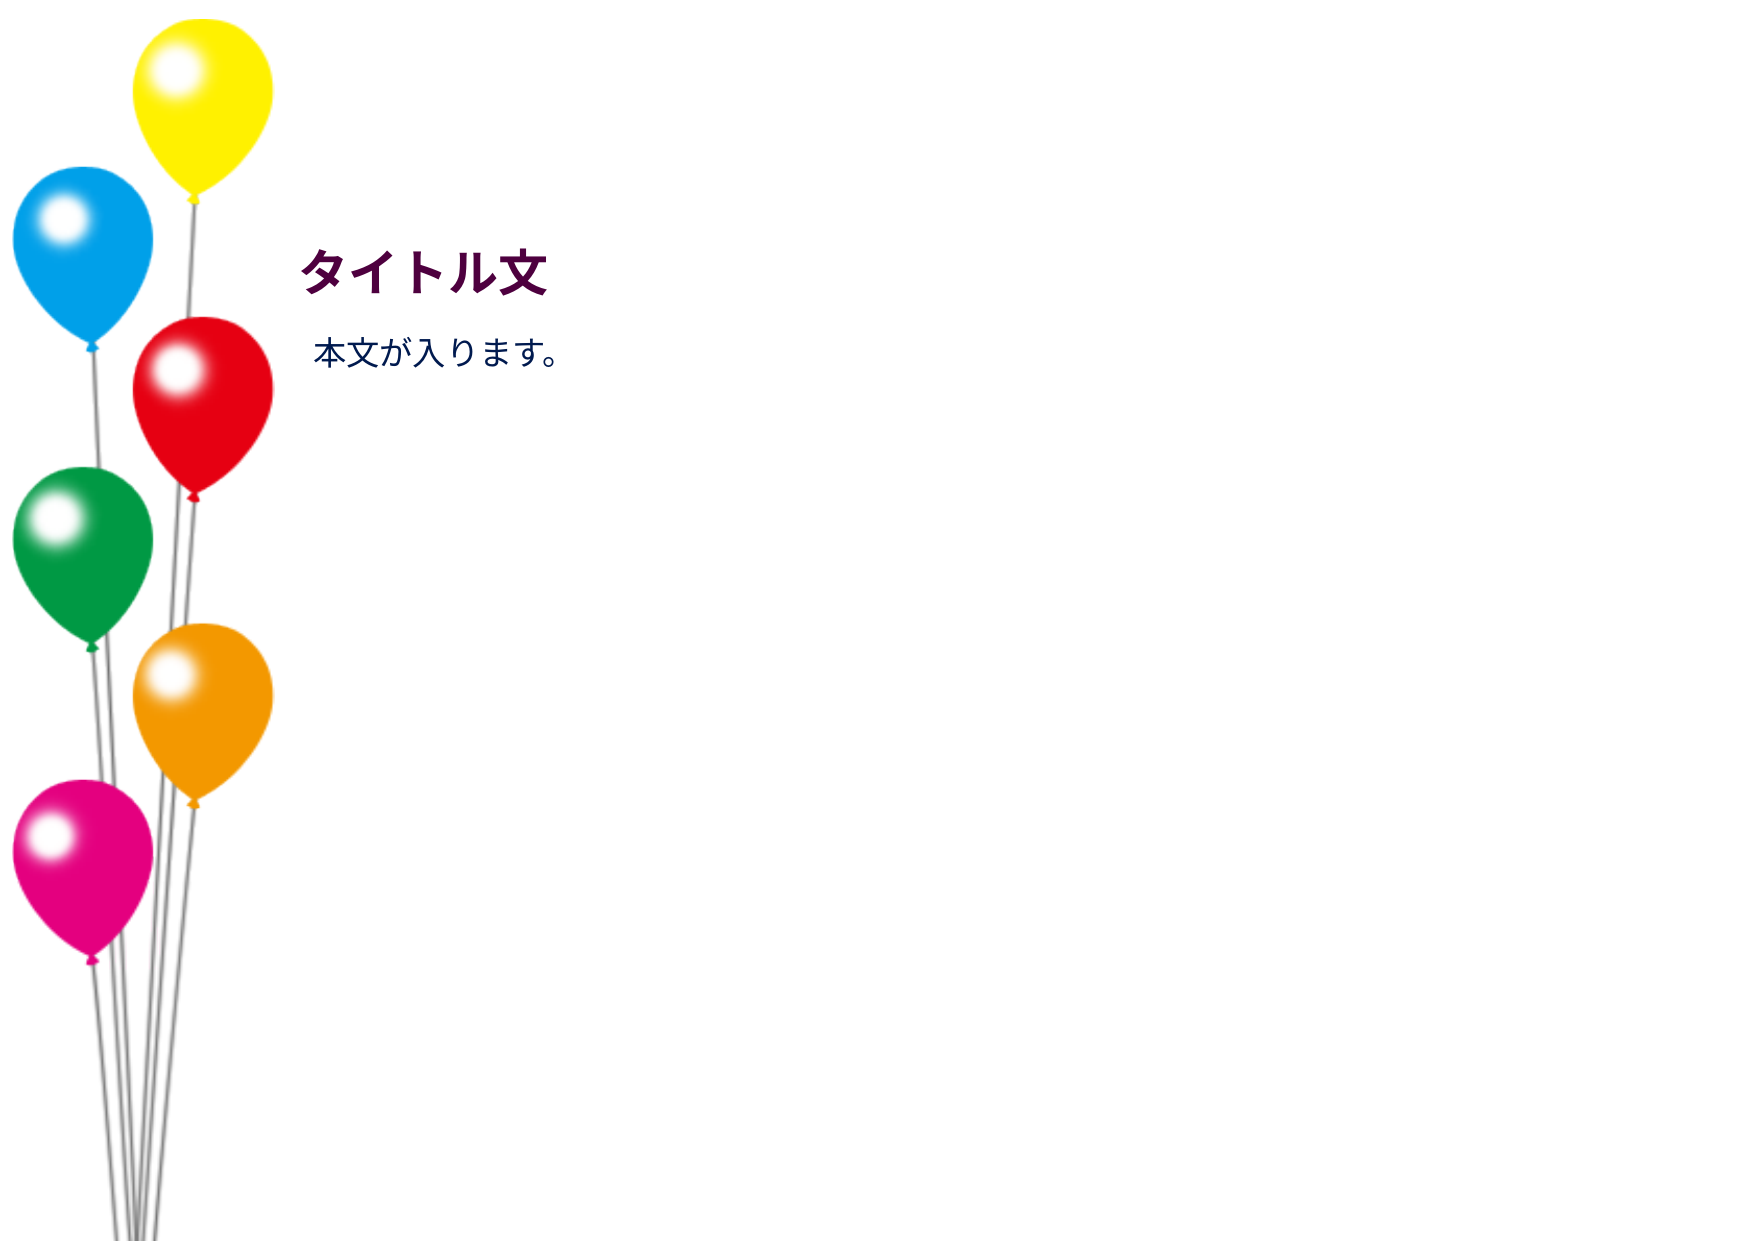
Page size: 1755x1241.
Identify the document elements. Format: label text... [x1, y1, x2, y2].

title タイトル文 [298, 227, 1610, 302]
list 本文が入ります。 [298, 324, 1610, 1105]
picture [12, 19, 275, 1241]
